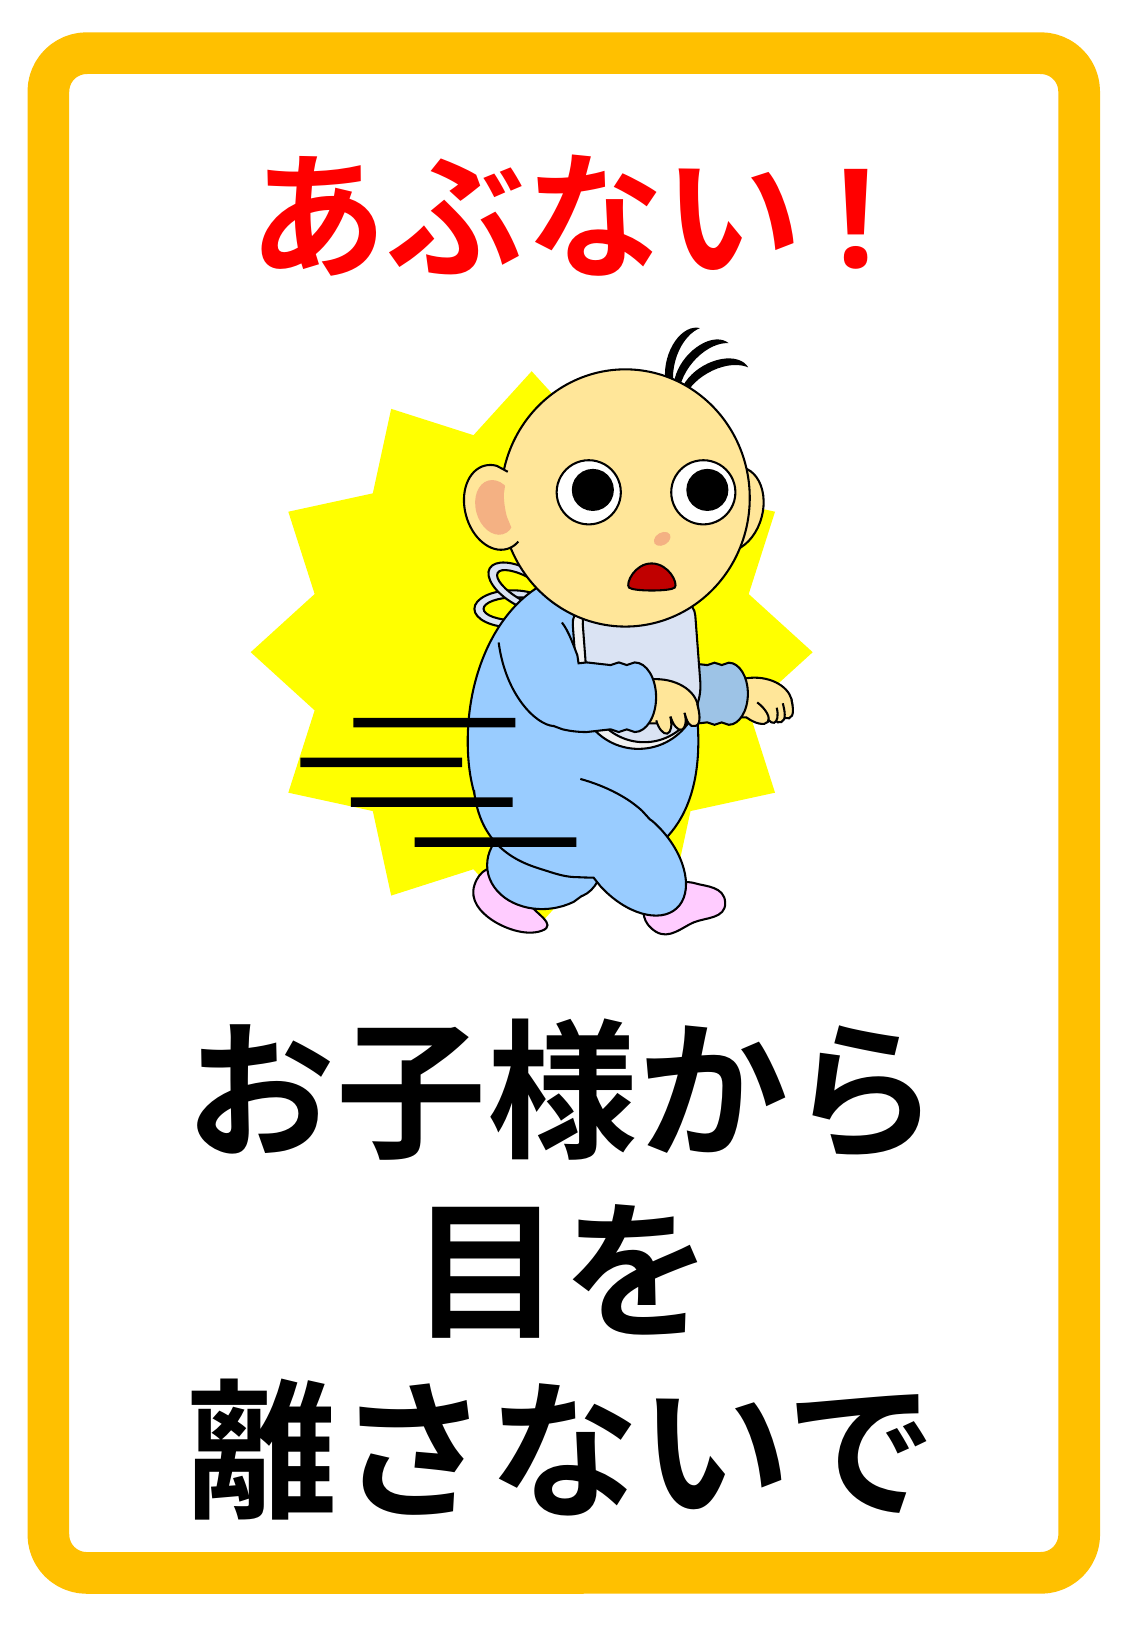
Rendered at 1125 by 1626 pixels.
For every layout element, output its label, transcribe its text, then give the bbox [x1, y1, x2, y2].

text_box [47, 1544, 1081, 1576]
text_box [46, 303, 1082, 988]
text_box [250, 323, 813, 954]
text_box お子様から 目を 離さないで [0, 988, 1125, 1544]
text_box [46, 51, 1082, 122]
text_box あぶない! [0, 122, 1125, 303]
